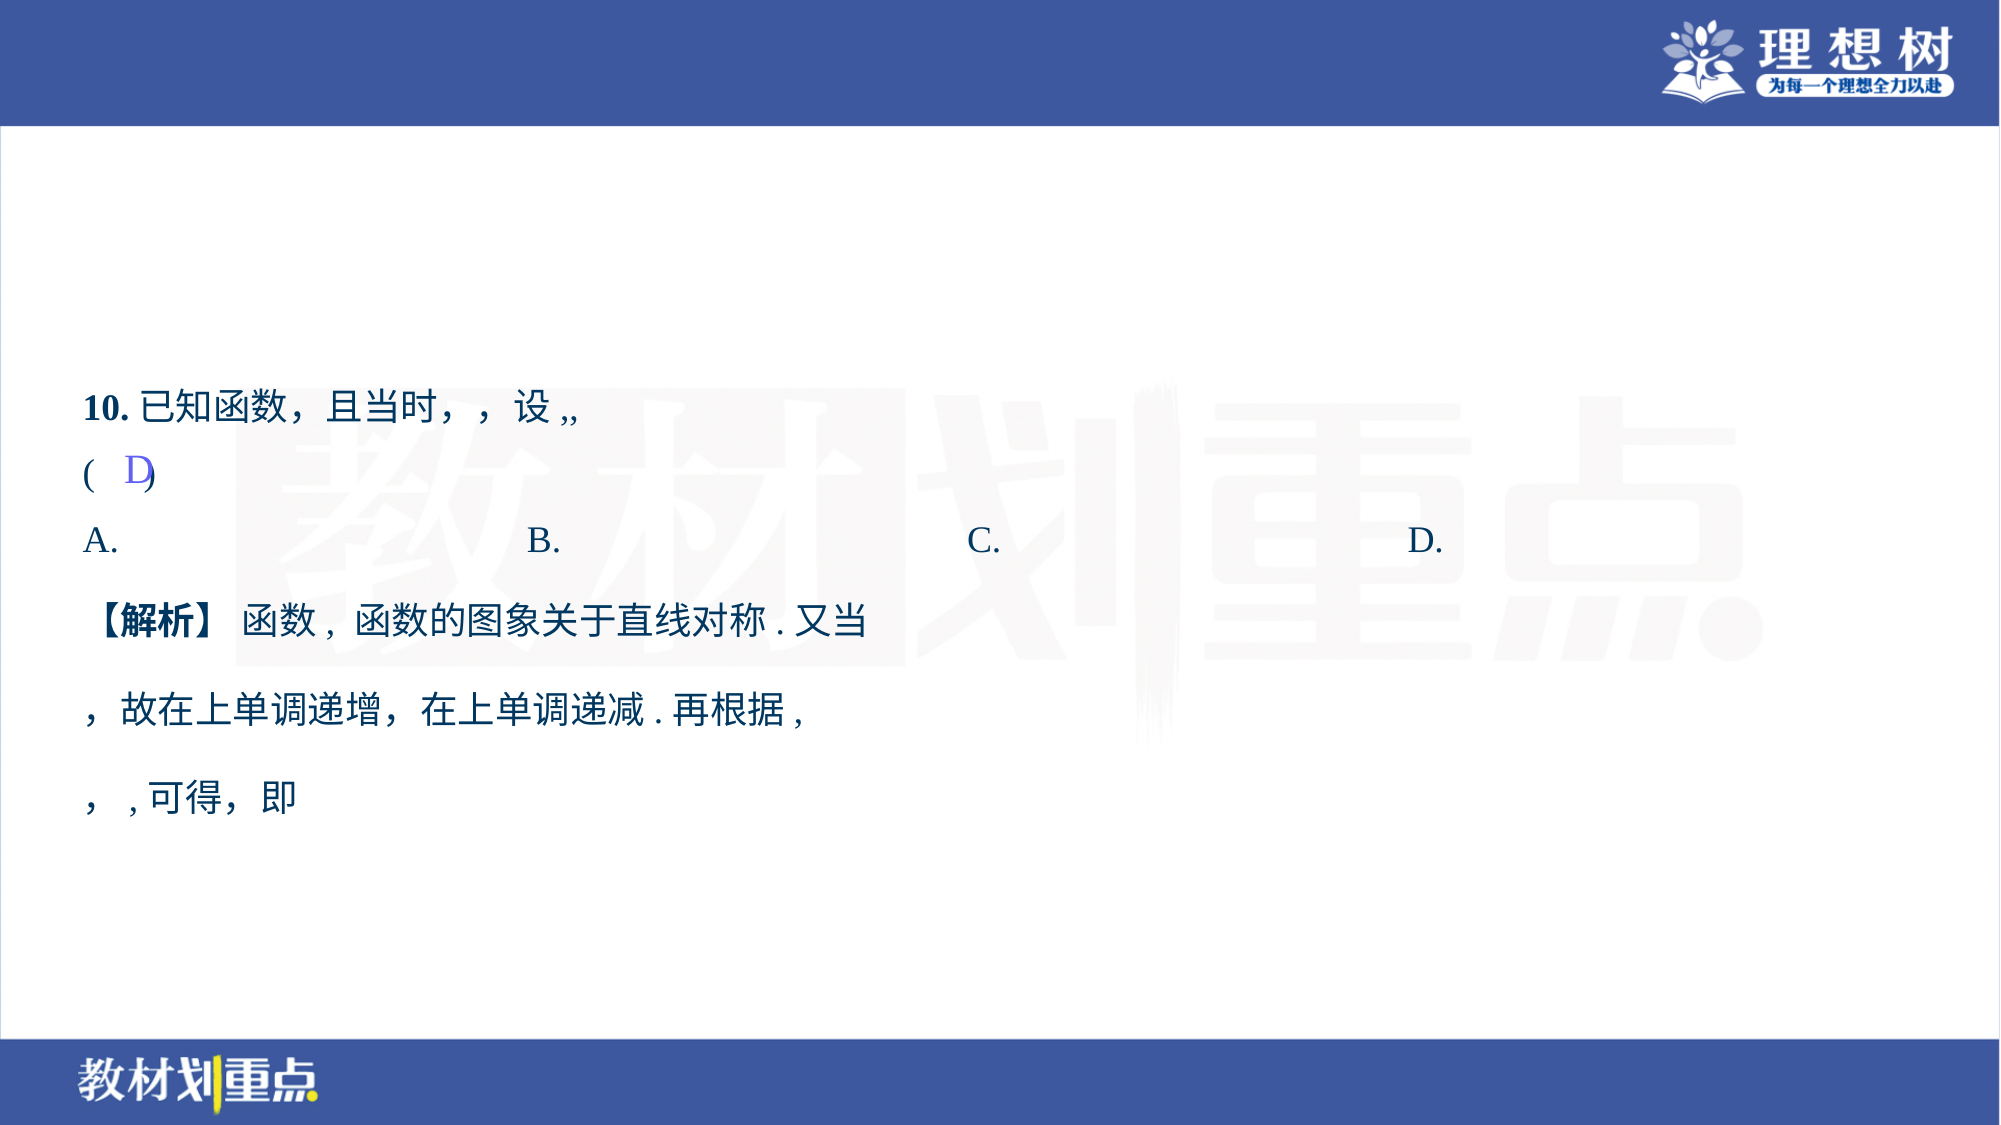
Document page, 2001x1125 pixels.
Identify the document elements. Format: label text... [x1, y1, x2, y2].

picture [0, 0, 2000, 1125]
text_box D [109, 439, 170, 490]
